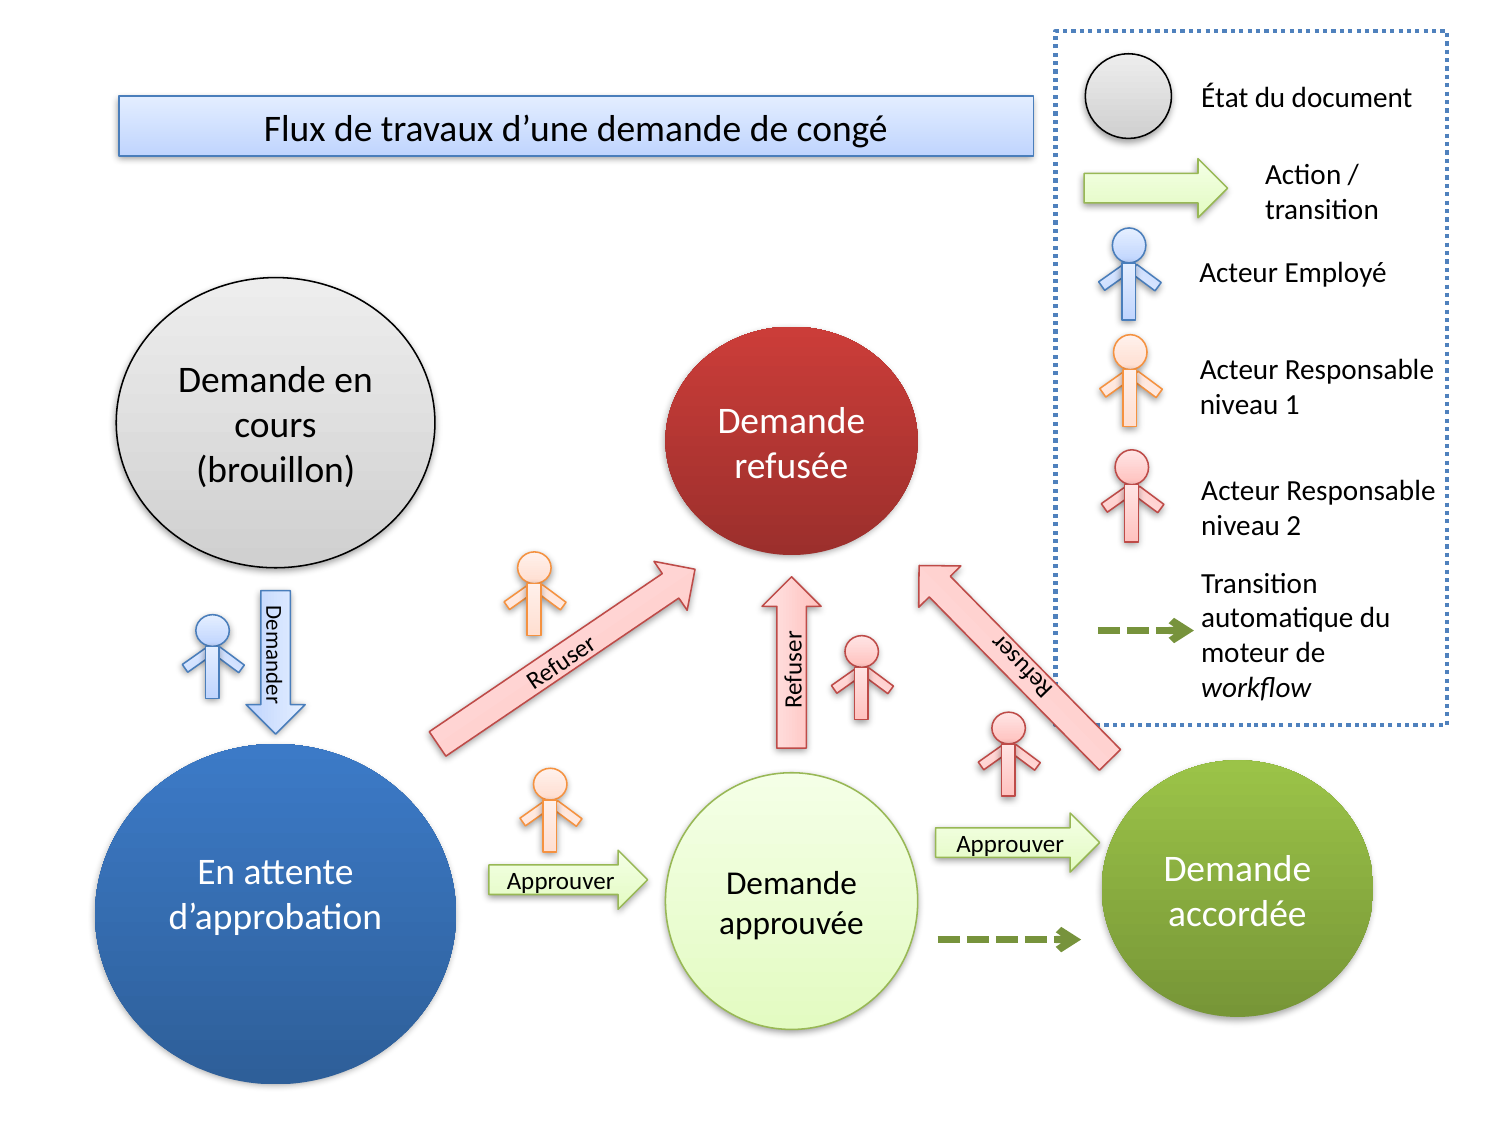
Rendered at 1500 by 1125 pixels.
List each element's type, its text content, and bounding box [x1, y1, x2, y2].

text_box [503, 551, 567, 636]
text_box Refuser [761, 576, 822, 749]
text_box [1099, 334, 1163, 427]
text_box En attente d’approbation [95, 744, 457, 1085]
text_box Demande en cours (brouillon) [115, 276, 436, 569]
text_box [978, 711, 1041, 797]
text_box Refuser [428, 560, 696, 757]
text_box État du document [1186, 70, 1428, 121]
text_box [1101, 449, 1164, 543]
text_box Acteur Responsable niveau 2 [1447, 464, 1458, 549]
text_box Demander [245, 589, 306, 735]
text_box Approuver [934, 812, 1101, 873]
text_box Demande refusée [665, 326, 918, 556]
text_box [1098, 227, 1162, 321]
text_box Approuver [488, 849, 649, 910]
text_box Acteur Responsable niveau 1 [1447, 342, 1456, 428]
text_box Demande accordée [1101, 760, 1374, 1017]
text_box [1084, 52, 1173, 140]
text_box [831, 635, 894, 720]
text_box [1053, 29, 1449, 727]
text_box Demande approuvée [664, 771, 919, 1031]
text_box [519, 767, 583, 853]
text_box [181, 614, 245, 699]
text_box Flux de travaux d’une demande de congé [118, 95, 1034, 157]
text_box Refuser [917, 564, 1122, 771]
